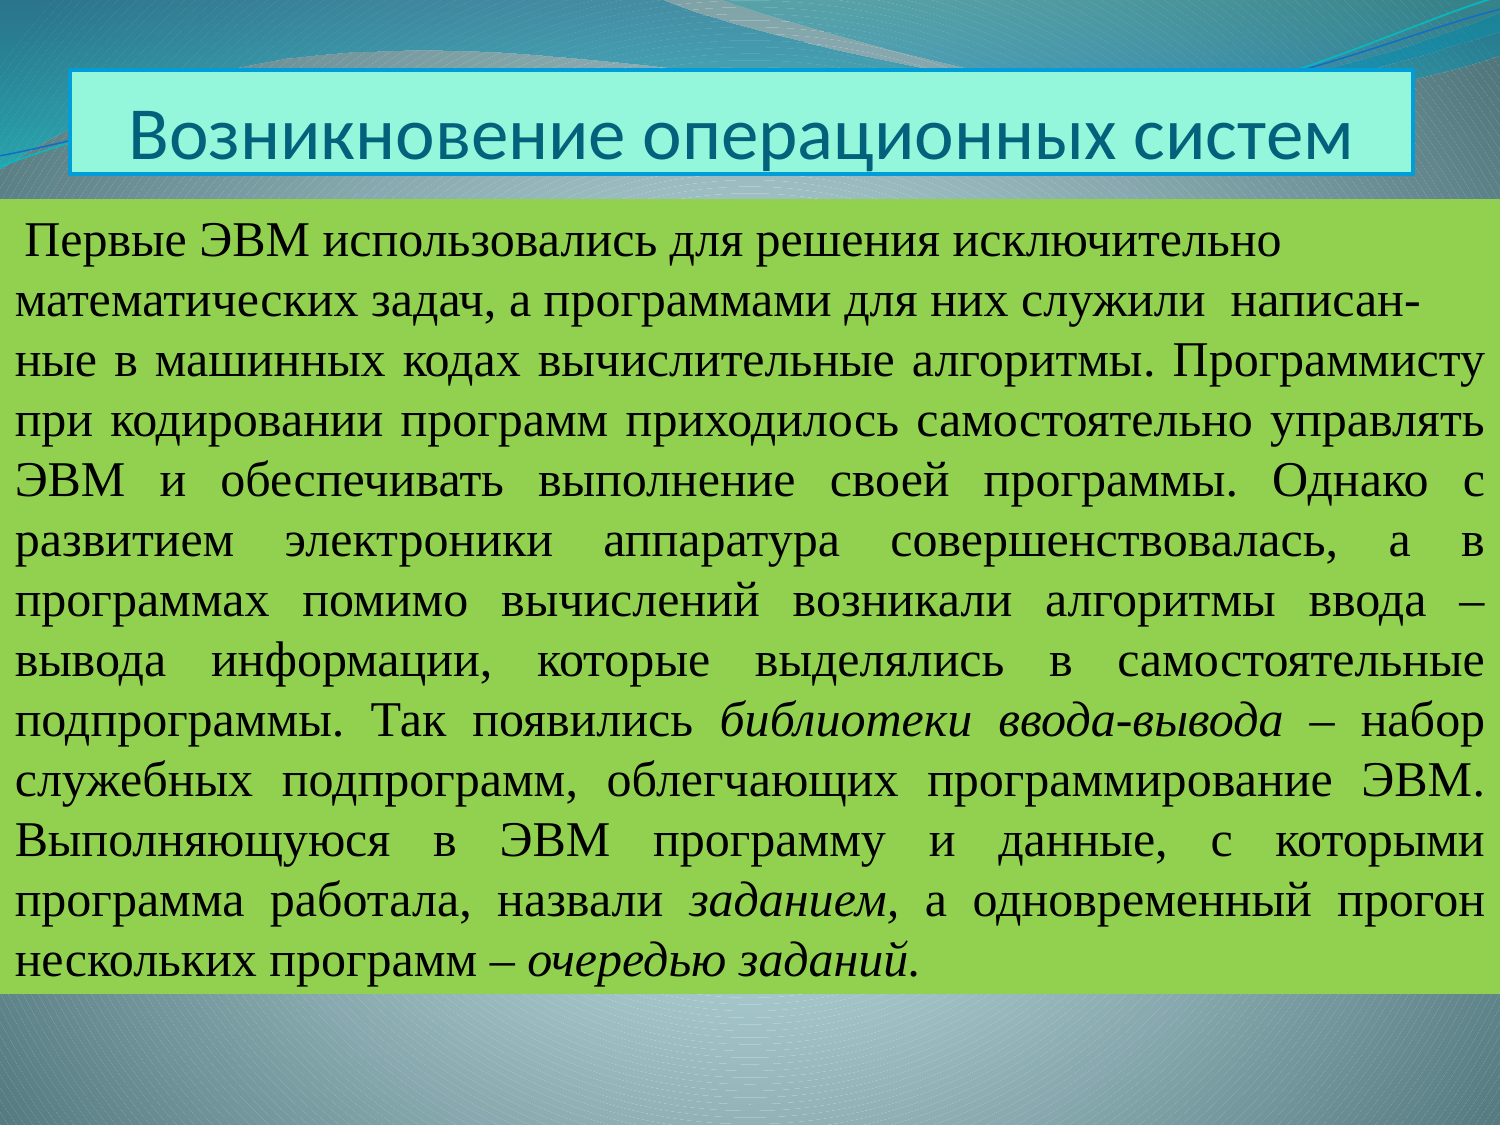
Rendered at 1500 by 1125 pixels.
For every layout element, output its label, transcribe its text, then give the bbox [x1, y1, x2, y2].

text_box Первые ЭВМ использовались для решения исключительно математических задач, а программами для них служили написан- ные в машинных кодах вычислительные алгоритмы. Программисту при кодировании программ приходилось самостоятельно управлять ЭВМ и обеспечивать выполнение своей программы. Однако с развитием электроники аппаратура совершенствовалась, а в программах помимо вычислений возникали алгоритмы ввода – вывода информации, которые выделялись в самостоятельные подпрограммы. Так появились библиотеки ввода-вывода – набор служебных подпрограмм, облегчающих программирование ЭВМ. Выполняющуюся в ЭВМ программу и данные, с которыми программа работала, назвали заданием, а одновременный прогон нескольких программ – очередью заданий. [0, 199, 1500, 994]
title Возникновение операционных систем [68, 68, 1415, 176]
